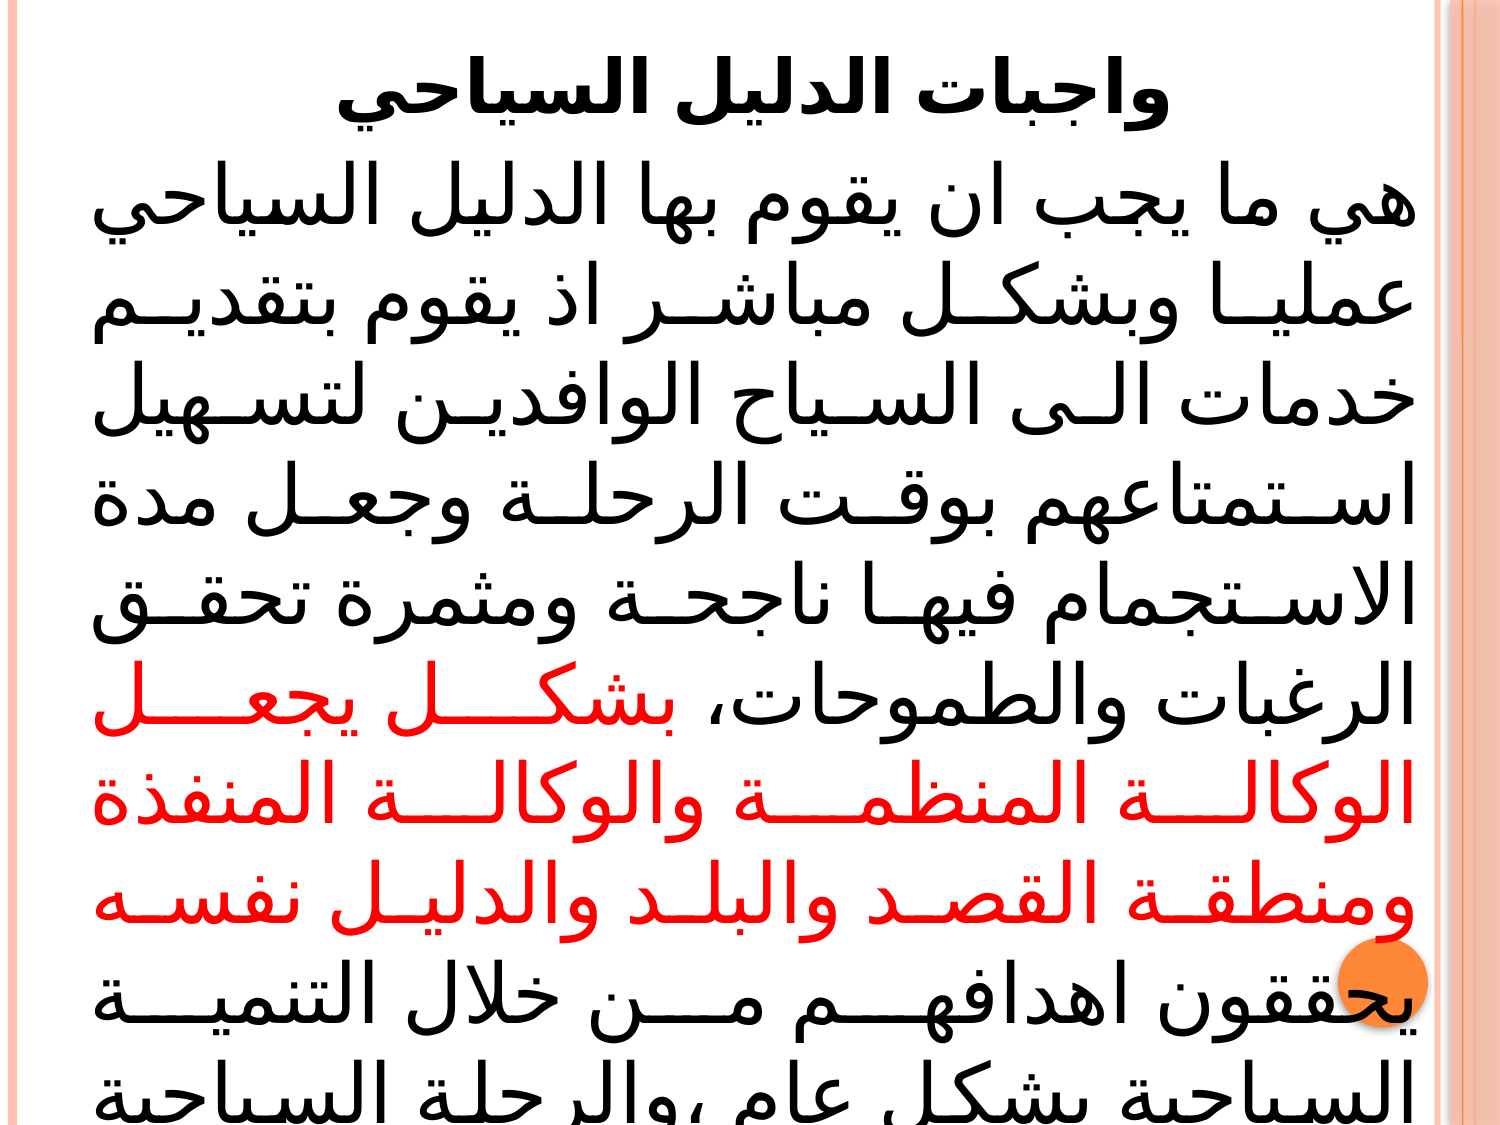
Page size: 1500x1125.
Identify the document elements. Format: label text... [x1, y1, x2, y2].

list واجبات الدليل السياحي هي ما يجب ان يقوم بها الدليل السياحي عمليا وبشكل مباشر اذ يقوم بتقديم خدمات الى السياح الوافدين لتسهيل استمتاعهم بوقت الرحلة وجعل مدة الاستجمام فيها ناجحة ومثمرة تحقق الرغبات والطموحات، بشكل يجعل الوكالة المنظمة والوكالة المنفذة ومنطقة القصد والبلد والدليل نفسه يحققون اهدافهم من خلال التنمية السياحية بشكل عام ،والرحلة السياحية بشكل خاص . [75, 30, 1436, 1062]
